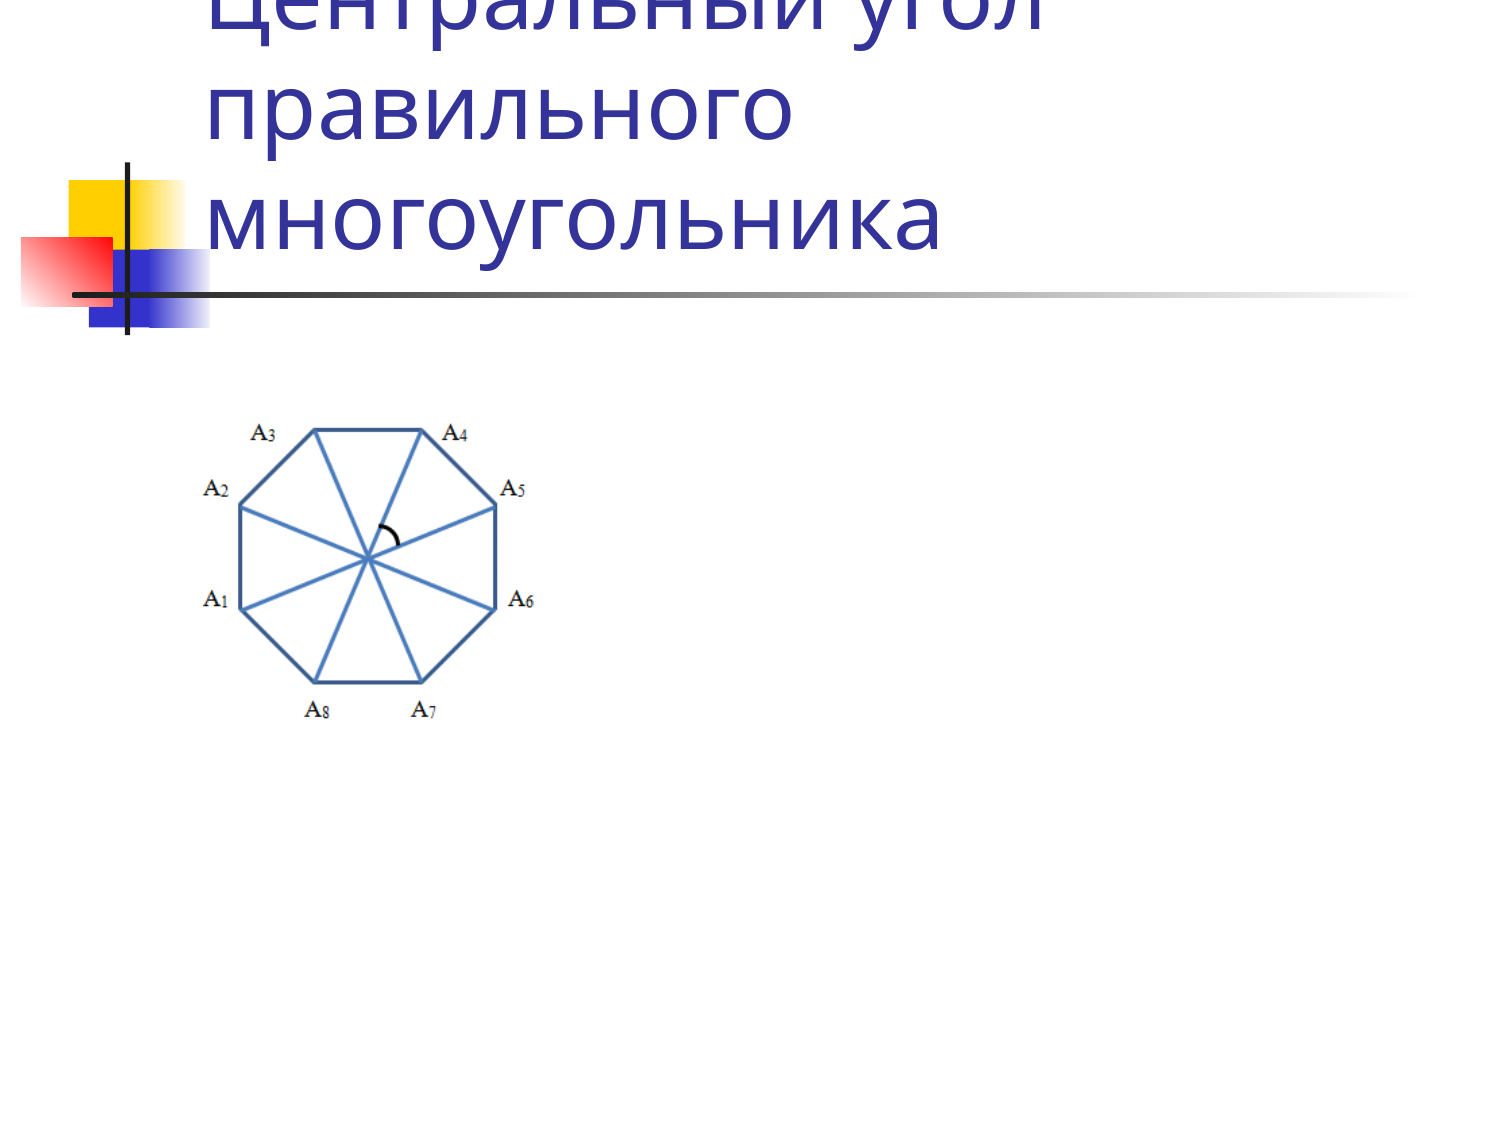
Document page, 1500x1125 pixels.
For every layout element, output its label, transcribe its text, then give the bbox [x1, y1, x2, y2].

title Центральный угол правильного многоугольника [188, 35, 1468, 275]
picture [182, 396, 554, 740]
